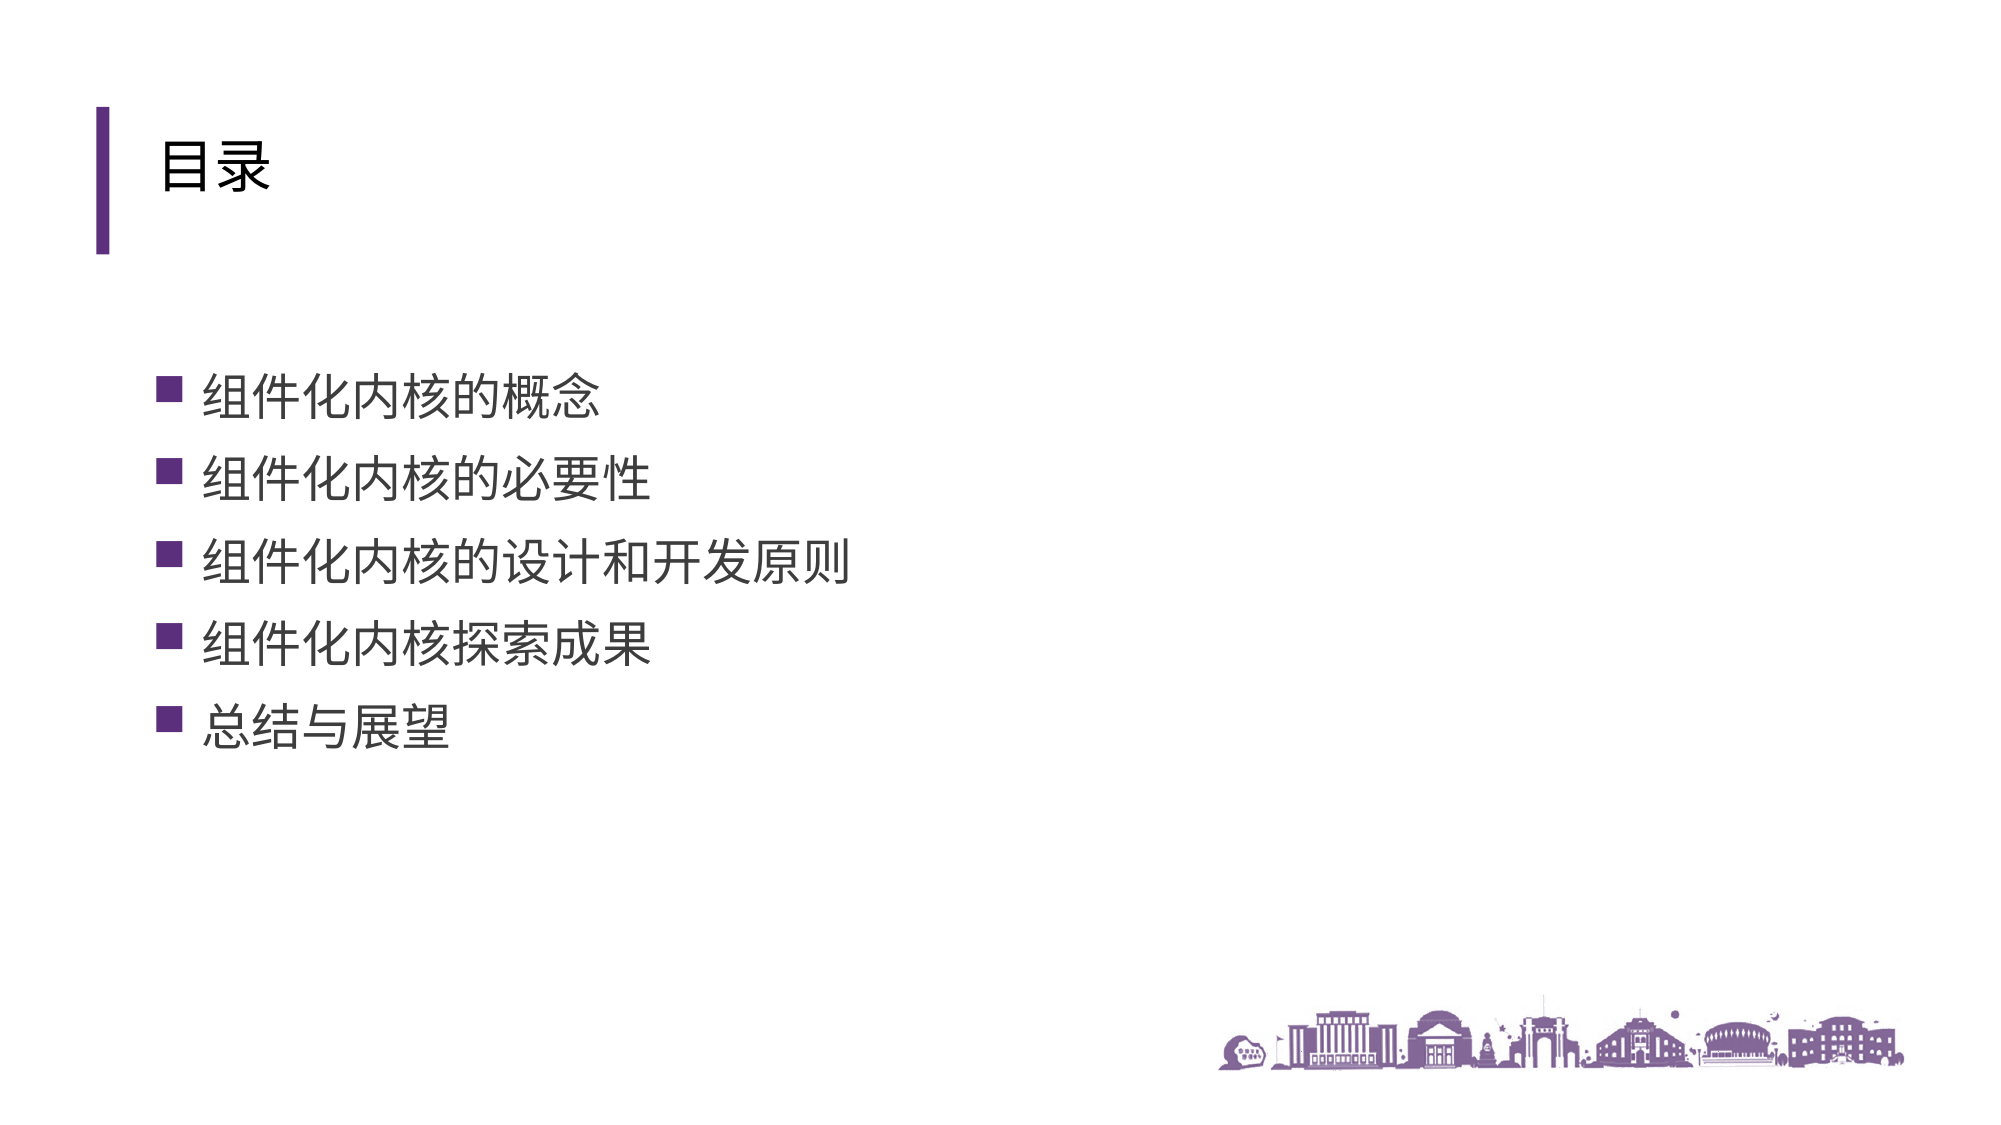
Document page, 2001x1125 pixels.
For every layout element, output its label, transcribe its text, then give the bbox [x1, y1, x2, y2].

list 组件化内核的概念 组件化内核的必要性 组件化内核的设计和开发原则 组件化内核探索成果 总结与展望 [136, 357, 1863, 962]
title 目录 [141, 80, 1868, 248]
picture [1217, 993, 1905, 1071]
